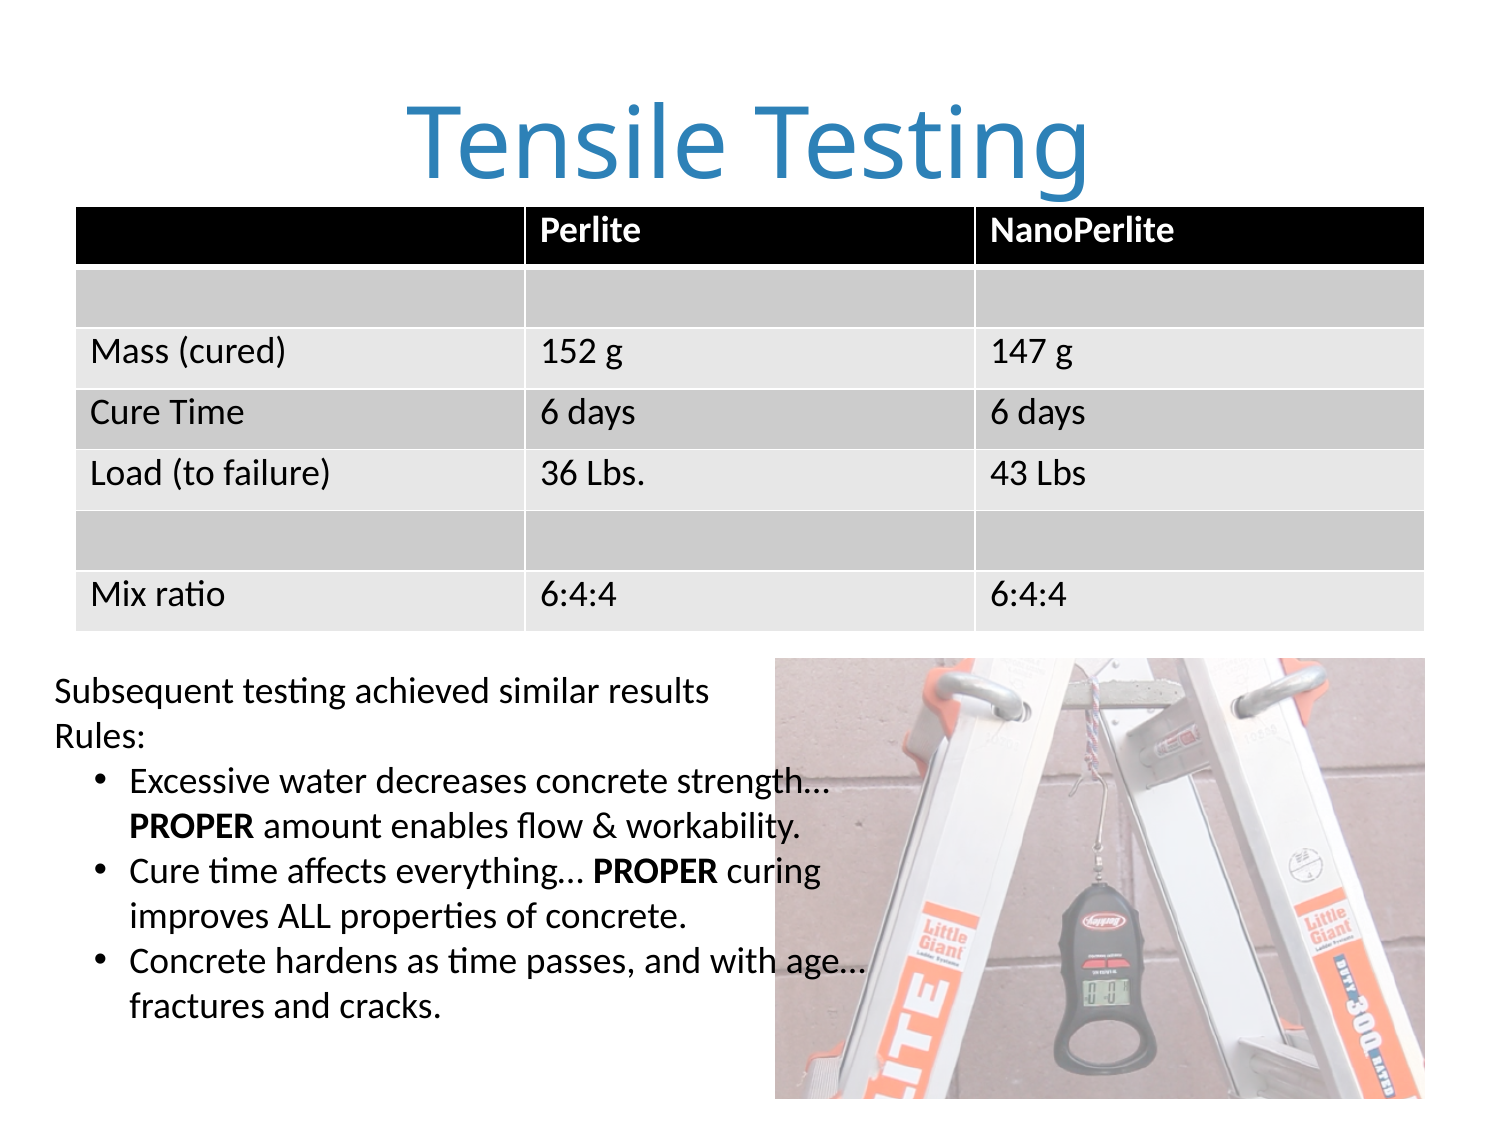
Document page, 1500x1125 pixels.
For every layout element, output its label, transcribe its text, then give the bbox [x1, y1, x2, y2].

table_cell 6:4:4 [976, 572, 1424, 631]
table_header Perlite [526, 207, 974, 264]
title Tensile Testing [75, 45, 1425, 205]
table_cell Load (to failure) [76, 450, 524, 510]
table_cell 43 Lbs [976, 450, 1424, 510]
table_cell 152 g [526, 329, 974, 388]
table_cell 147 g [976, 329, 1424, 388]
table_cell Mass (cured) [76, 329, 524, 388]
table_cell [976, 270, 1424, 327]
table_cell [76, 511, 524, 570]
table_cell [526, 270, 974, 327]
table_header NanoPerlite [976, 207, 1424, 264]
table_header [76, 207, 524, 264]
picture [774, 658, 1426, 1100]
text_box Subsequent testing achieved similar results Rules: Excessive water decreases concrete strength… PROPER amount enables flow & workability. Cure time affects everything… PROPER curing improves ALL properties of concrete. Concrete hardens as time passes, and with age… fractures and cracks. [39, 658, 772, 1034]
table_cell [976, 511, 1424, 570]
table_cell 6 days [976, 390, 1424, 449]
table_cell 36 Lbs. [526, 450, 974, 510]
table_cell Mix ratio [76, 572, 524, 631]
table_cell 6 days [526, 390, 974, 449]
table_cell Cure Time [76, 390, 524, 449]
table_cell [526, 511, 974, 570]
table_cell [76, 270, 524, 327]
table_cell 6:4:4 [526, 572, 974, 631]
